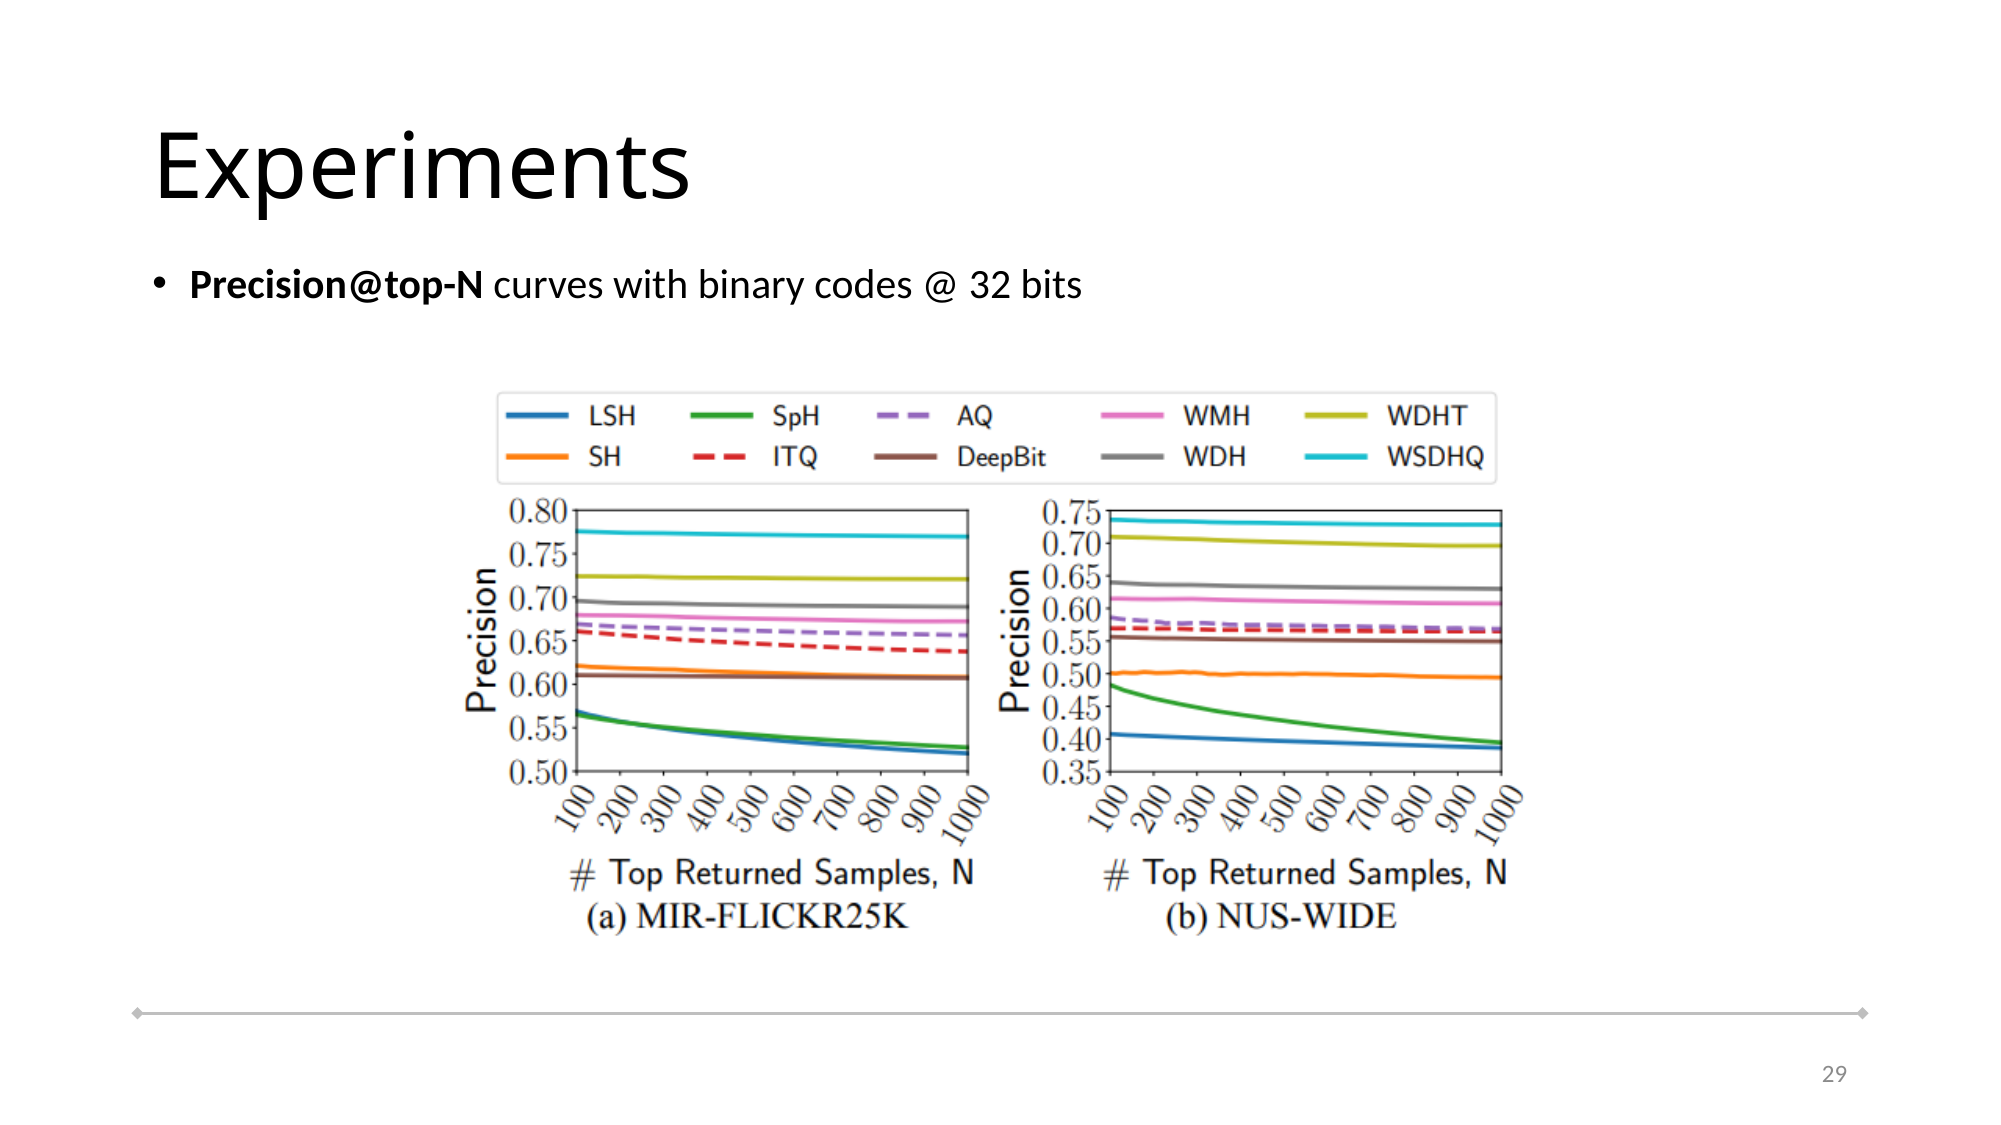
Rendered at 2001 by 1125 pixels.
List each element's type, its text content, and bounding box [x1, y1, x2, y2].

picture [430, 366, 1570, 961]
title Experiments [137, 59, 1863, 224]
slide_number 29 [1412, 1042, 1863, 1103]
list Precision@top-N curves with binary codes @ 32 bits [137, 224, 1863, 961]
